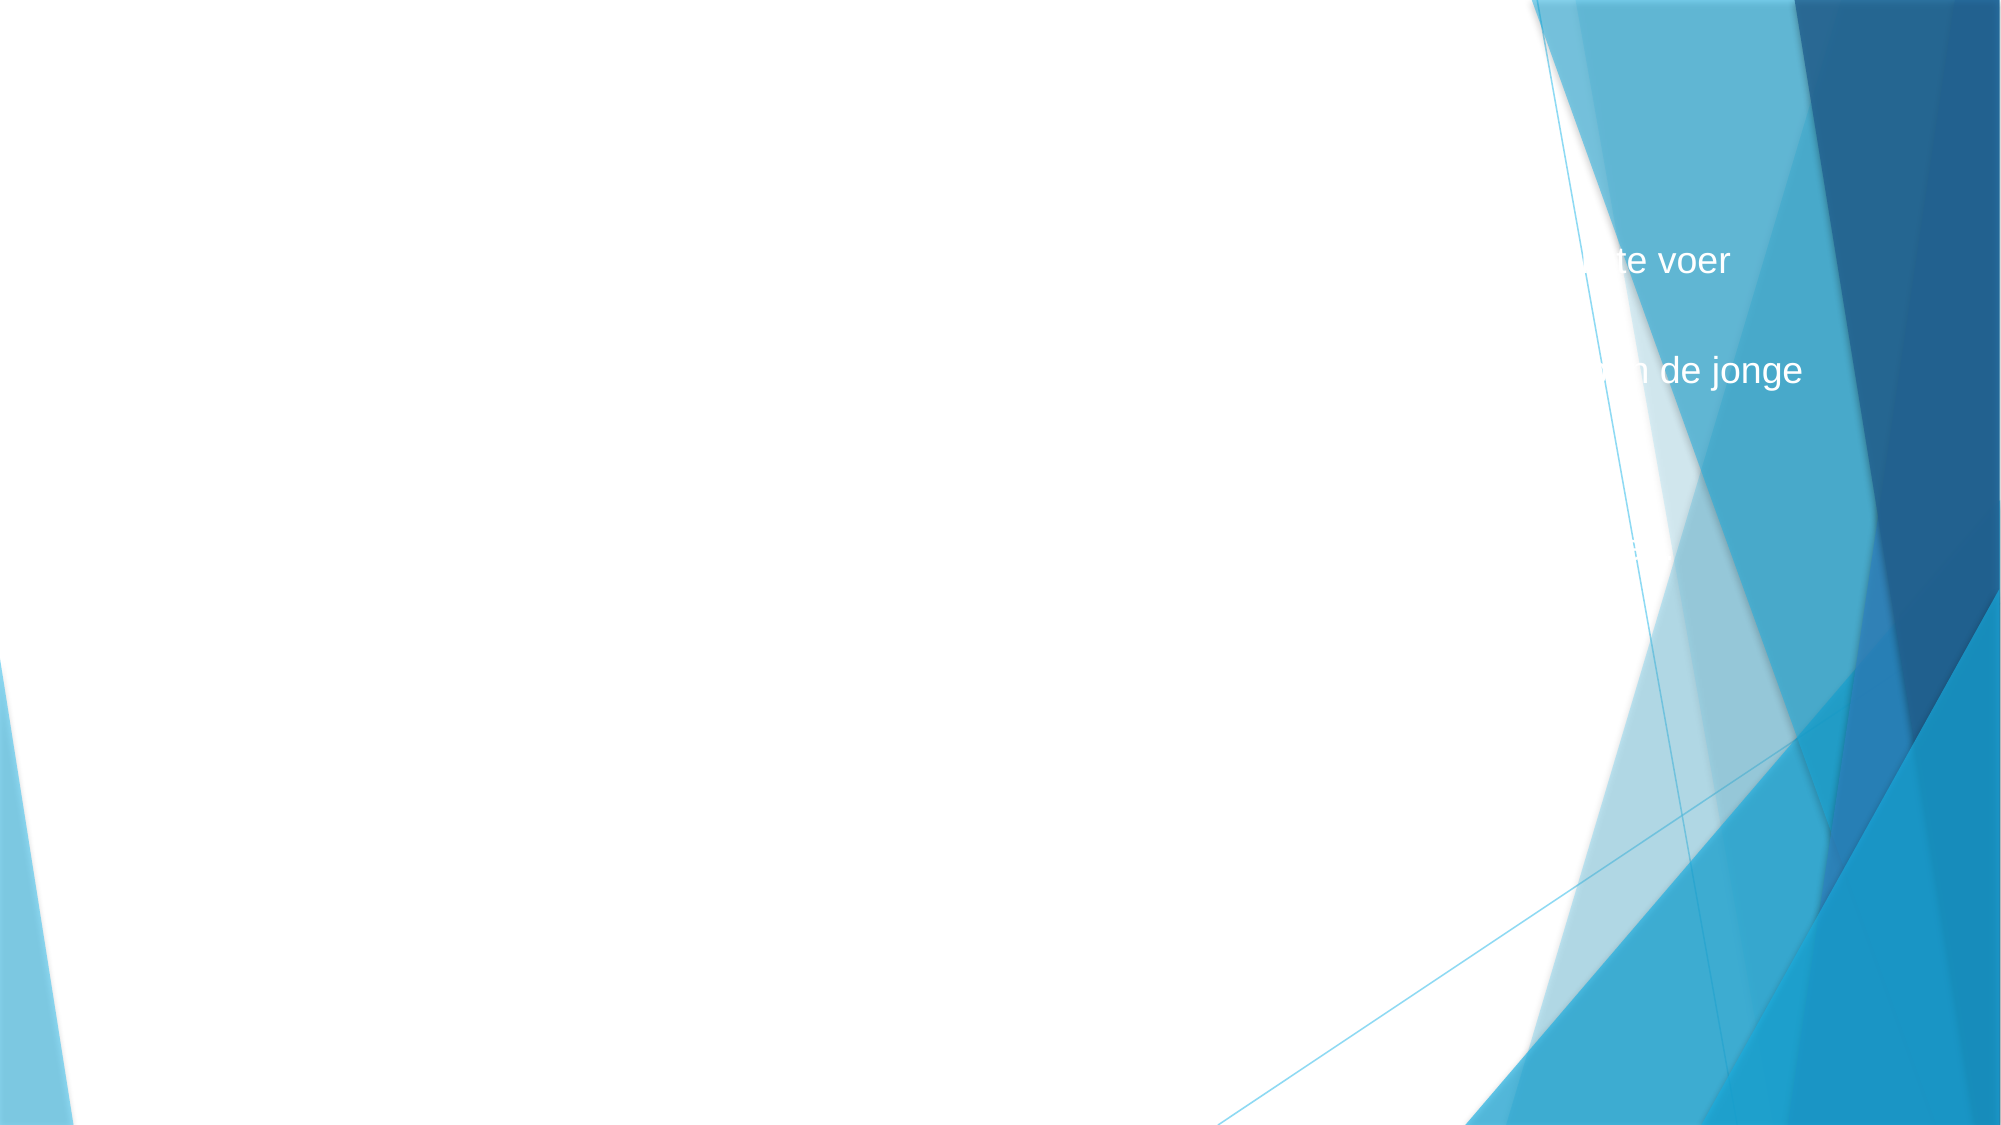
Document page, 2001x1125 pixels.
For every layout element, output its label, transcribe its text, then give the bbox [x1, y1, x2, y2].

list Jonge vissen voeren > Om te zorgen dat de jonge vissen goed groeien moet je het juiste voer voeren. Begin alleen nooit meteen met de jonge vissen te voeren. Dit is omdat na uitkomst hebben de jonge vissen nog een dooierzak en daaraan hebben ze de eerste tijd nog genoeg. Als de dooierzak niet meer zichtbaar is dan kun je beginnen met voeren. Omdat de jongen nog geen vetreserves hebben moet je ze meerdere keren per dag voeren. [137, 228, 1863, 1014]
title Voeren van jonge vissen [137, 59, 1863, 228]
